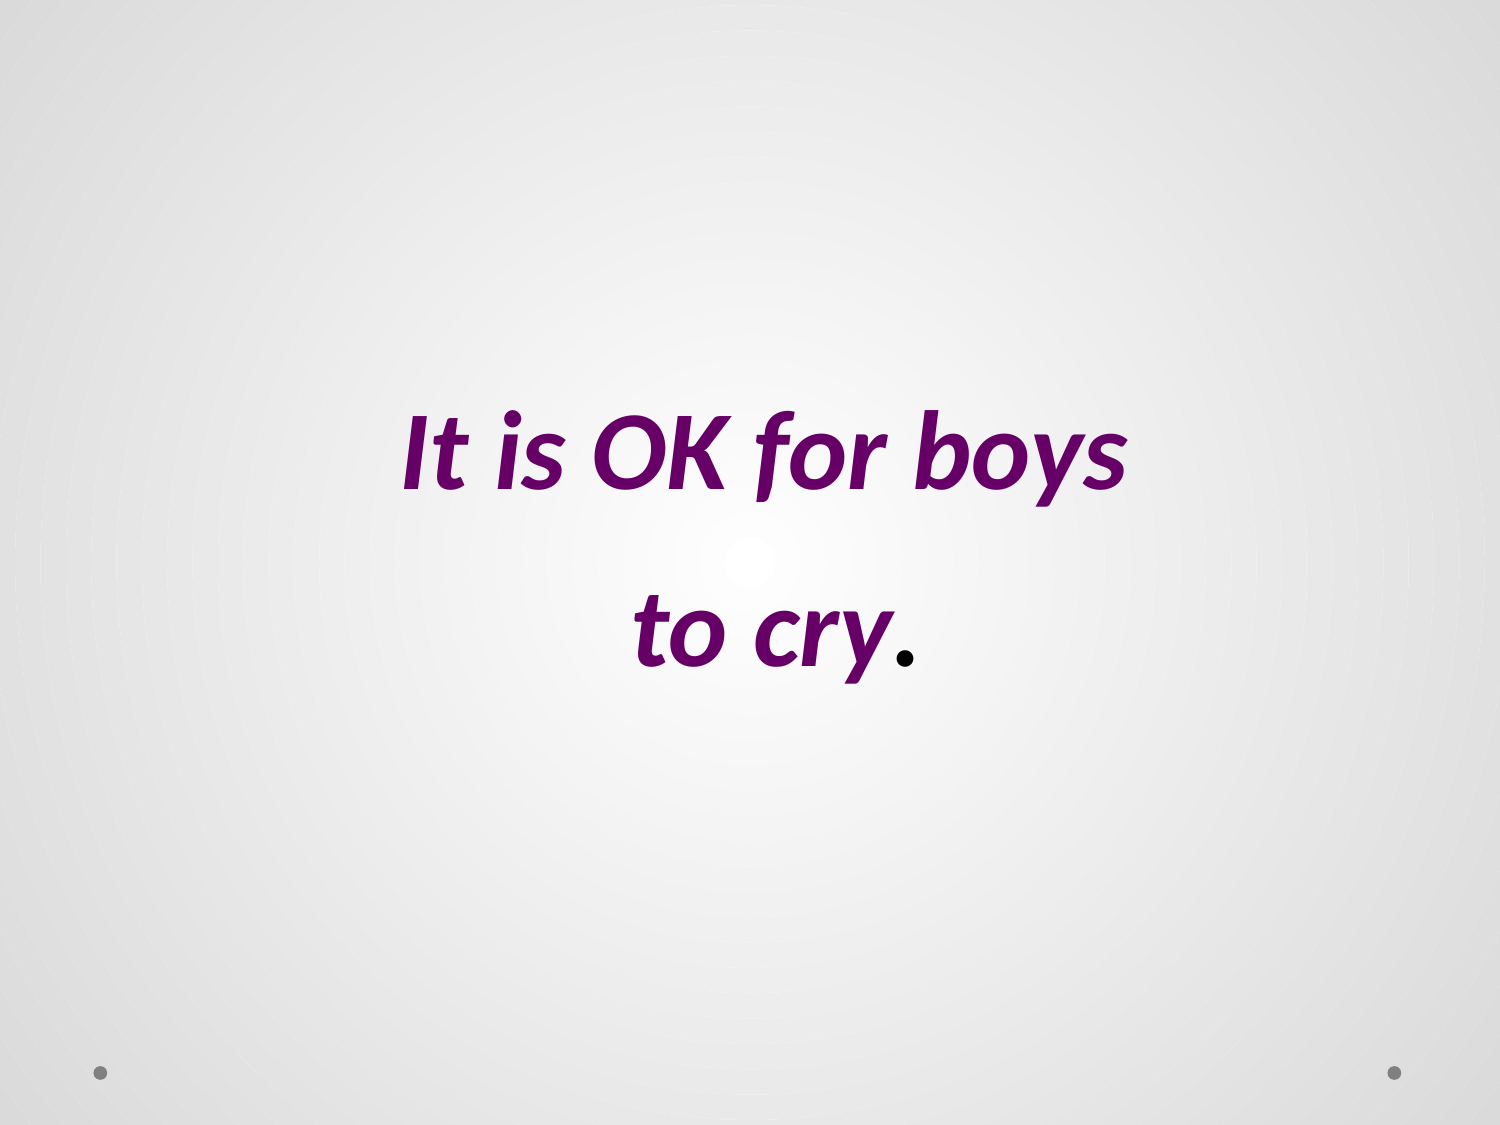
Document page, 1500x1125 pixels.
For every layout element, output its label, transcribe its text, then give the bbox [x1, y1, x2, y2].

text_box It is OK for boys to cry. [147, 350, 1406, 696]
